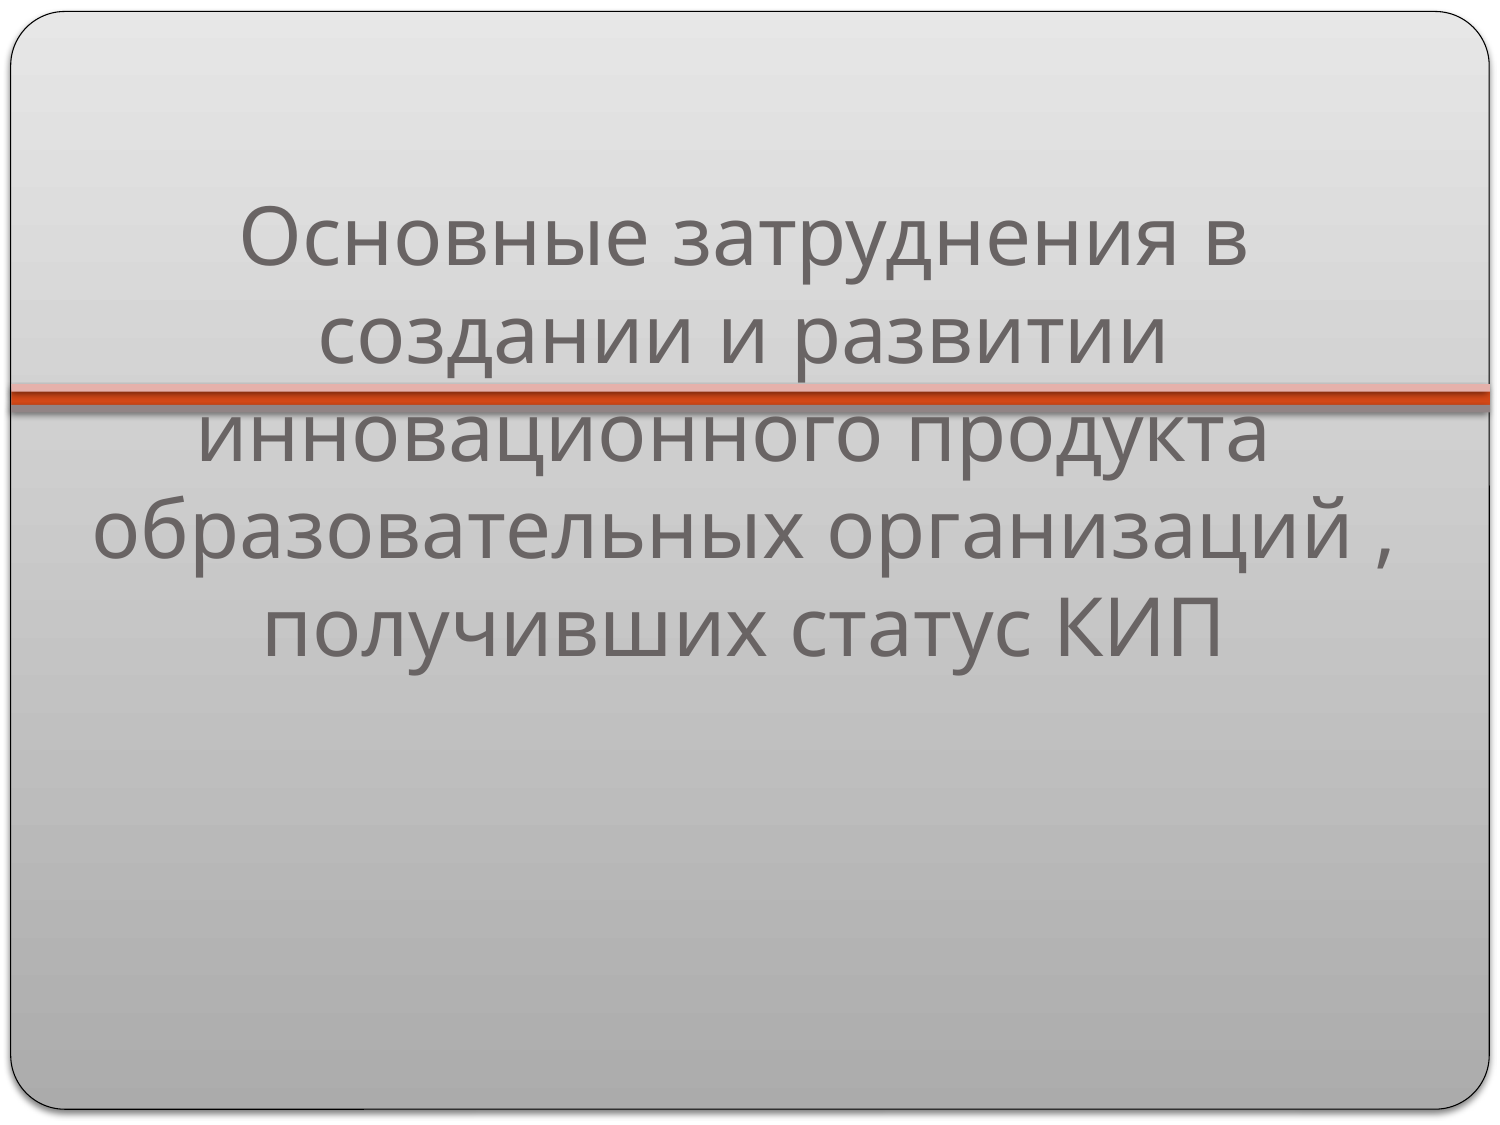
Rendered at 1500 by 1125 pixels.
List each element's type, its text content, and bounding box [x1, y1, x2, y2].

title Основные затруднения в создании и развитии инновационного продукта образовательных организаций , получивших статус КИП [35, 175, 1454, 689]
